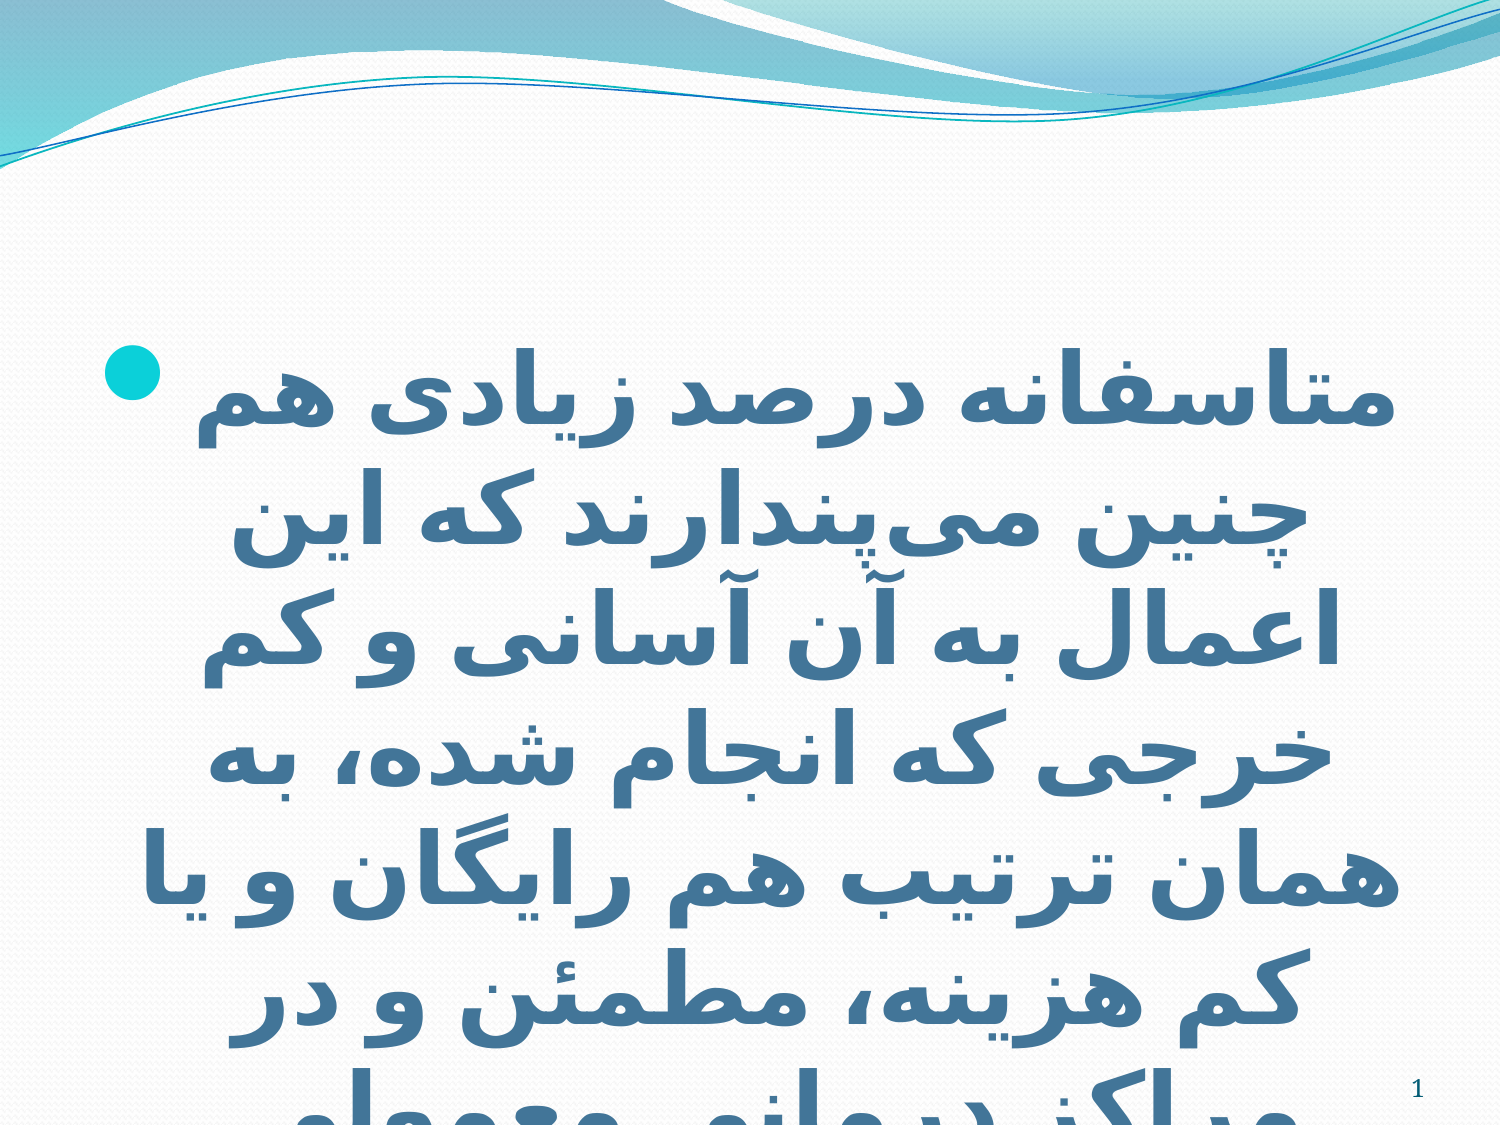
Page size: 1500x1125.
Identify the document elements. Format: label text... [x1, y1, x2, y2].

slide_number 1 [1299, 1042, 1425, 1103]
list متاسفانه درصد زیادی هم چنین می‌پندارند که این اعمال به آن آسانی و کم خرجی که انجام شده، به همان ترتیب هم رایگان و یا کم هزینه، مطمئن و در مراکز درمانی معمولی قابل برگشت هستند. [75, 317, 1425, 1038]
